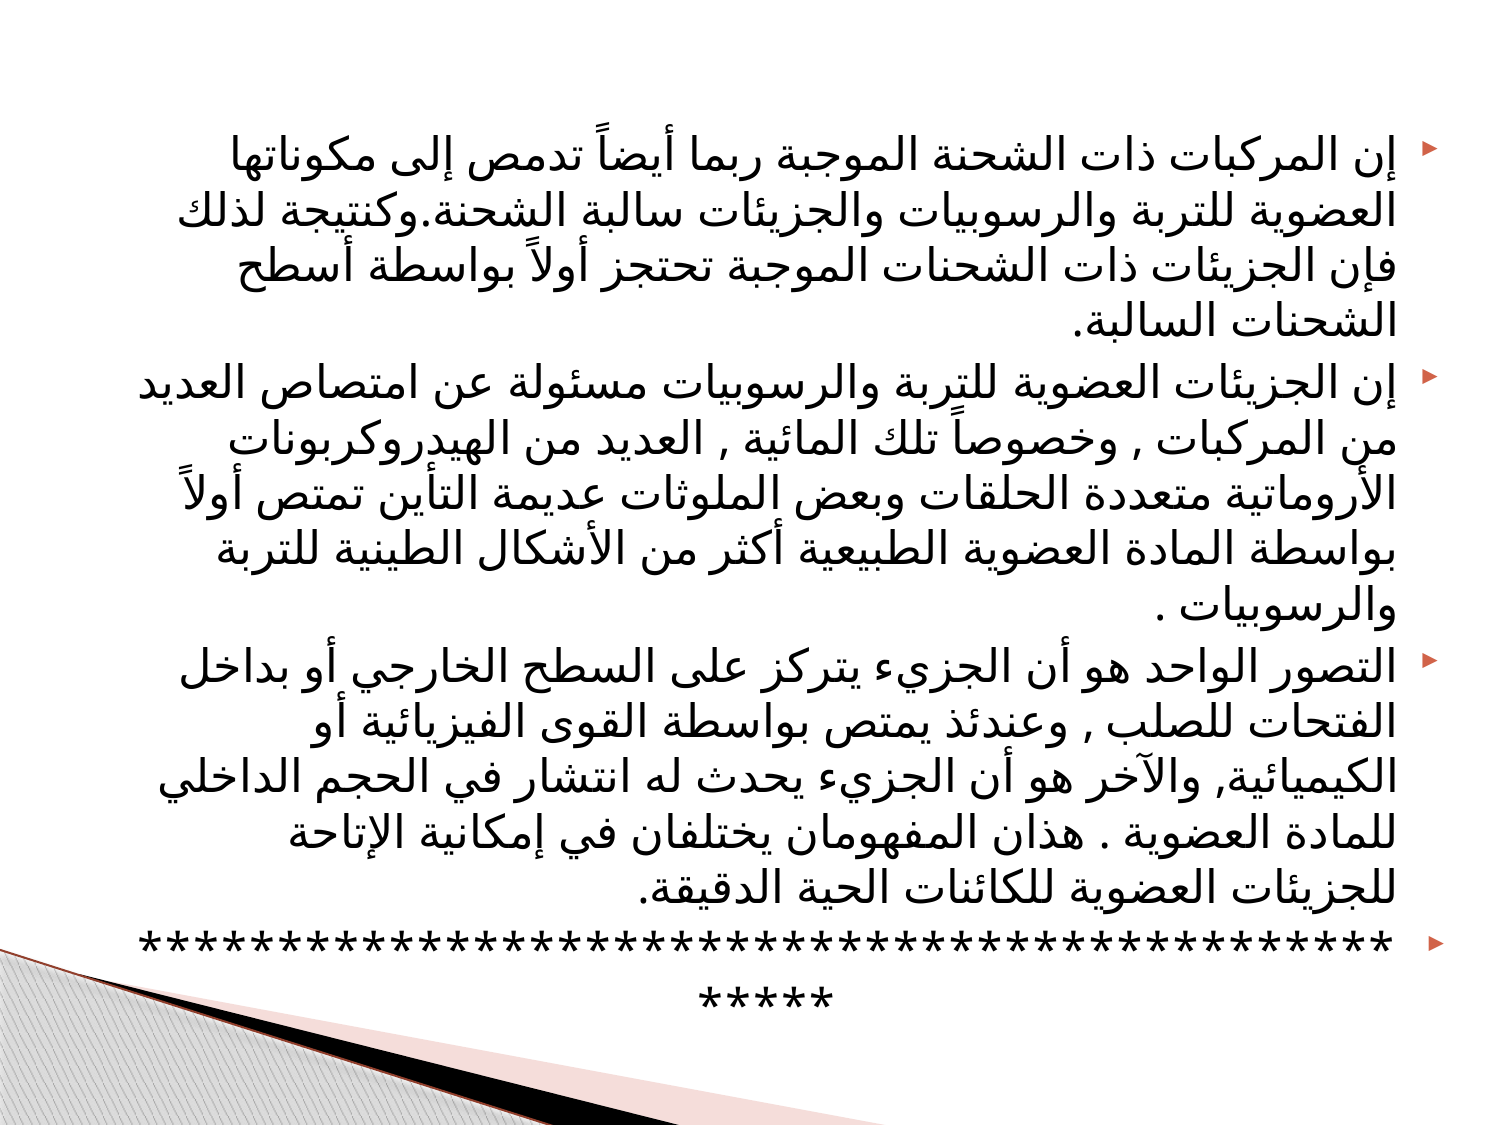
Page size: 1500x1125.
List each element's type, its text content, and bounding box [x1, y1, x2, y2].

list إن المركبات ذات الشحنة الموجبة ربما أيضاً تدمص إلى مكوناتها العضوية للتربة والرسوبيات والجزيئات سالبة الشحنة.وكنتيجة لذلك فإن الجزيئات ذات الشحنات الموجبة تحتجز أولاً بواسطة أسطح الشحنات السالبة. إن الجزيئات العضوية للتربة والرسوبيات مسئولة عن امتصاص العديد من المركبات , وخصوصاً تلك المائية , العديد من الهيدروكربونات الأروماتية متعددة الحلقات وبعض الملوثات عديمة التأين تمتص أولاً بواسطة المادة العضوية الطبيعية أكثر من الأشكال الطينية للتربة والرسوبيات . التصور الواحد هو أن الجزيء يتركز على السطح الخارجي أو بداخل الفتحات للصلب , وعندئذ يمتص بواسطة القوى الفيزيائية أو الكيميائية, والآخر هو أن الجزيء يحدث له انتشار في الحجم الداخلي للمادة العضوية . هذان المفهومان يختلفان في إمكانية الإتاحة للجزيئات العضوية للكائنات الحية الدقيقة. ************************************************** [117, 117, 1468, 1044]
